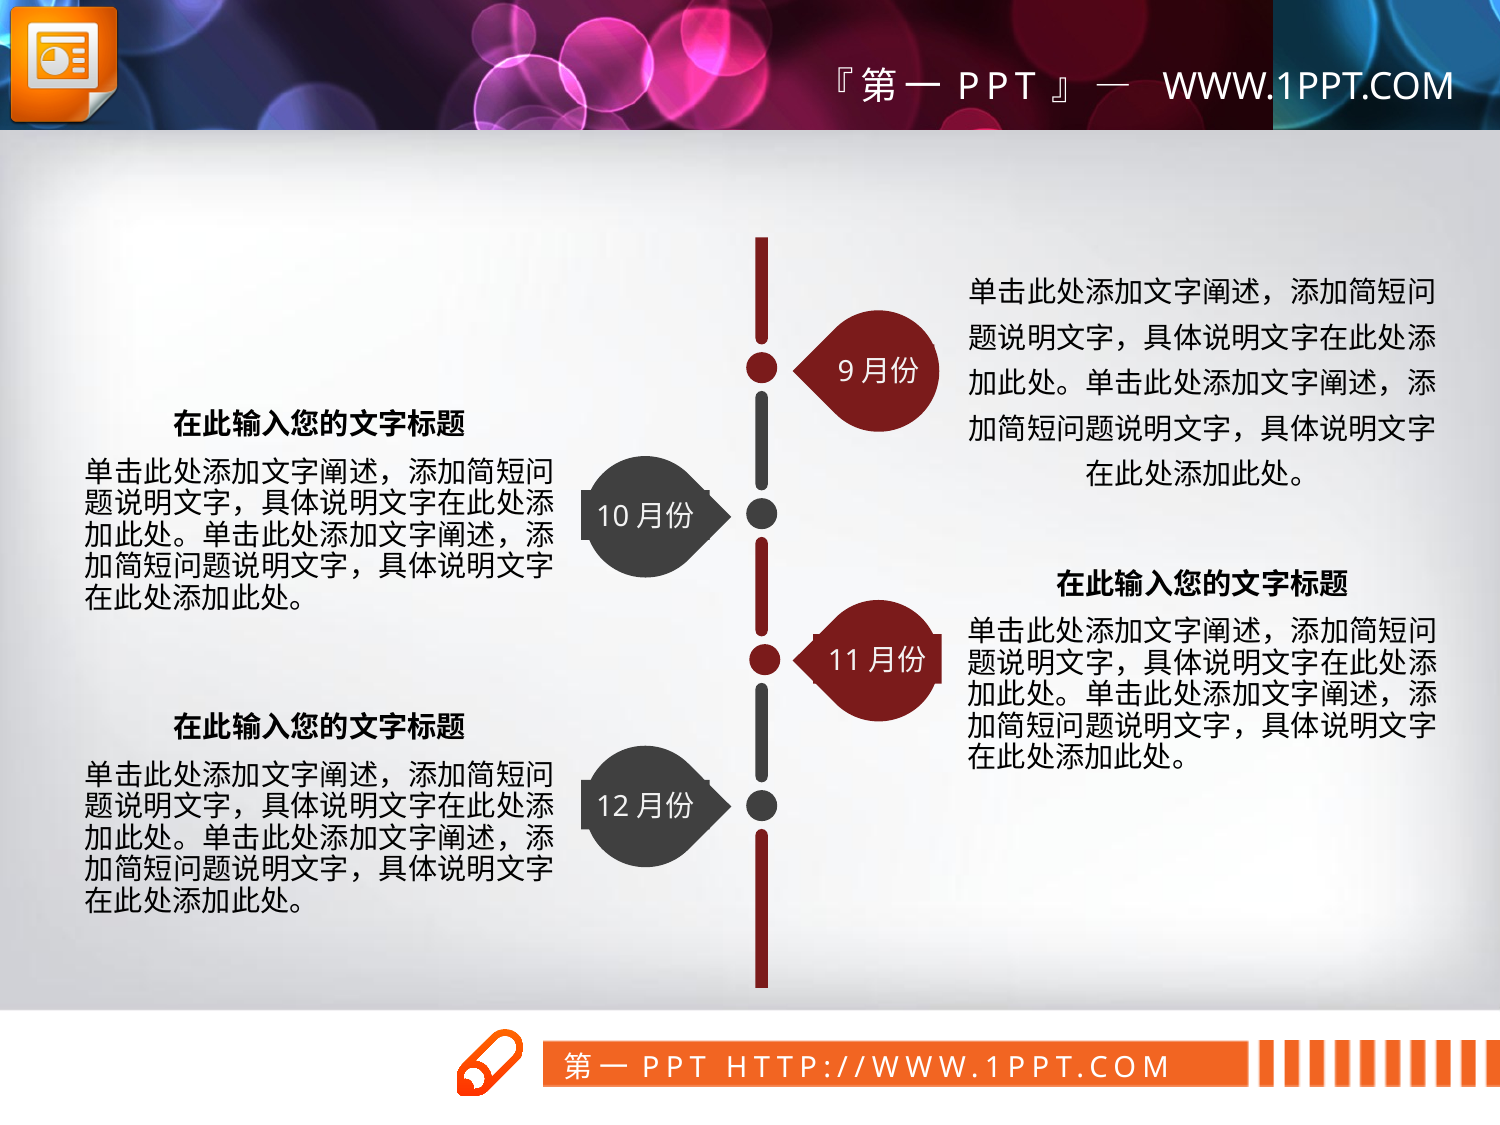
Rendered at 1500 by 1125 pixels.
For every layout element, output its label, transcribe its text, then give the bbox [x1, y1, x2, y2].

text_box [753, 534, 770, 639]
text_box [753, 826, 770, 990]
text_box [753, 388, 770, 493]
picture [0, 0, 1500, 1012]
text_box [817, 310, 940, 433]
text_box [753, 235, 770, 347]
text_box [747, 642, 783, 678]
picture [543, 1040, 1500, 1087]
text_box 单击此处添加文字阐述，添加简短问题说明文字，具体说明文字在此处添加此处。单击此处添加文字阐述，添加简短问题说明文字，具体说明文字在此处添加此处。 [947, 301, 1458, 453]
text_box [744, 496, 780, 532]
text_box 在此输入您的文字标题 单击此处添加文字阐述，添加简短问题说明文字，具体说明文字在此处添加此处。单击此处添加文字阐述，添加简短问题说明文字，具体说明文字在此处添加此处。 [64, 445, 575, 596]
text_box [583, 455, 708, 578]
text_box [815, 599, 940, 722]
text_box [744, 788, 780, 824]
text_box 在此输入您的文字标题 单击此处添加文字阐述，添加简短问题说明文字，具体说明文字在此处添加此处。单击此处添加文字阐述，添加简短问题说明文字，具体说明文字在此处添加此处。 [947, 588, 1458, 740]
text_box [744, 350, 780, 386]
text_box [753, 680, 770, 785]
text_box 在此输入您的文字标题 单击此处添加文字阐述，添加简短问题说明文字，具体说明文字在此处添加此处。单击此处添加文字阐述，添加简短问题说明文字，具体说明文字在此处添加此处。 [64, 732, 575, 884]
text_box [583, 745, 708, 868]
